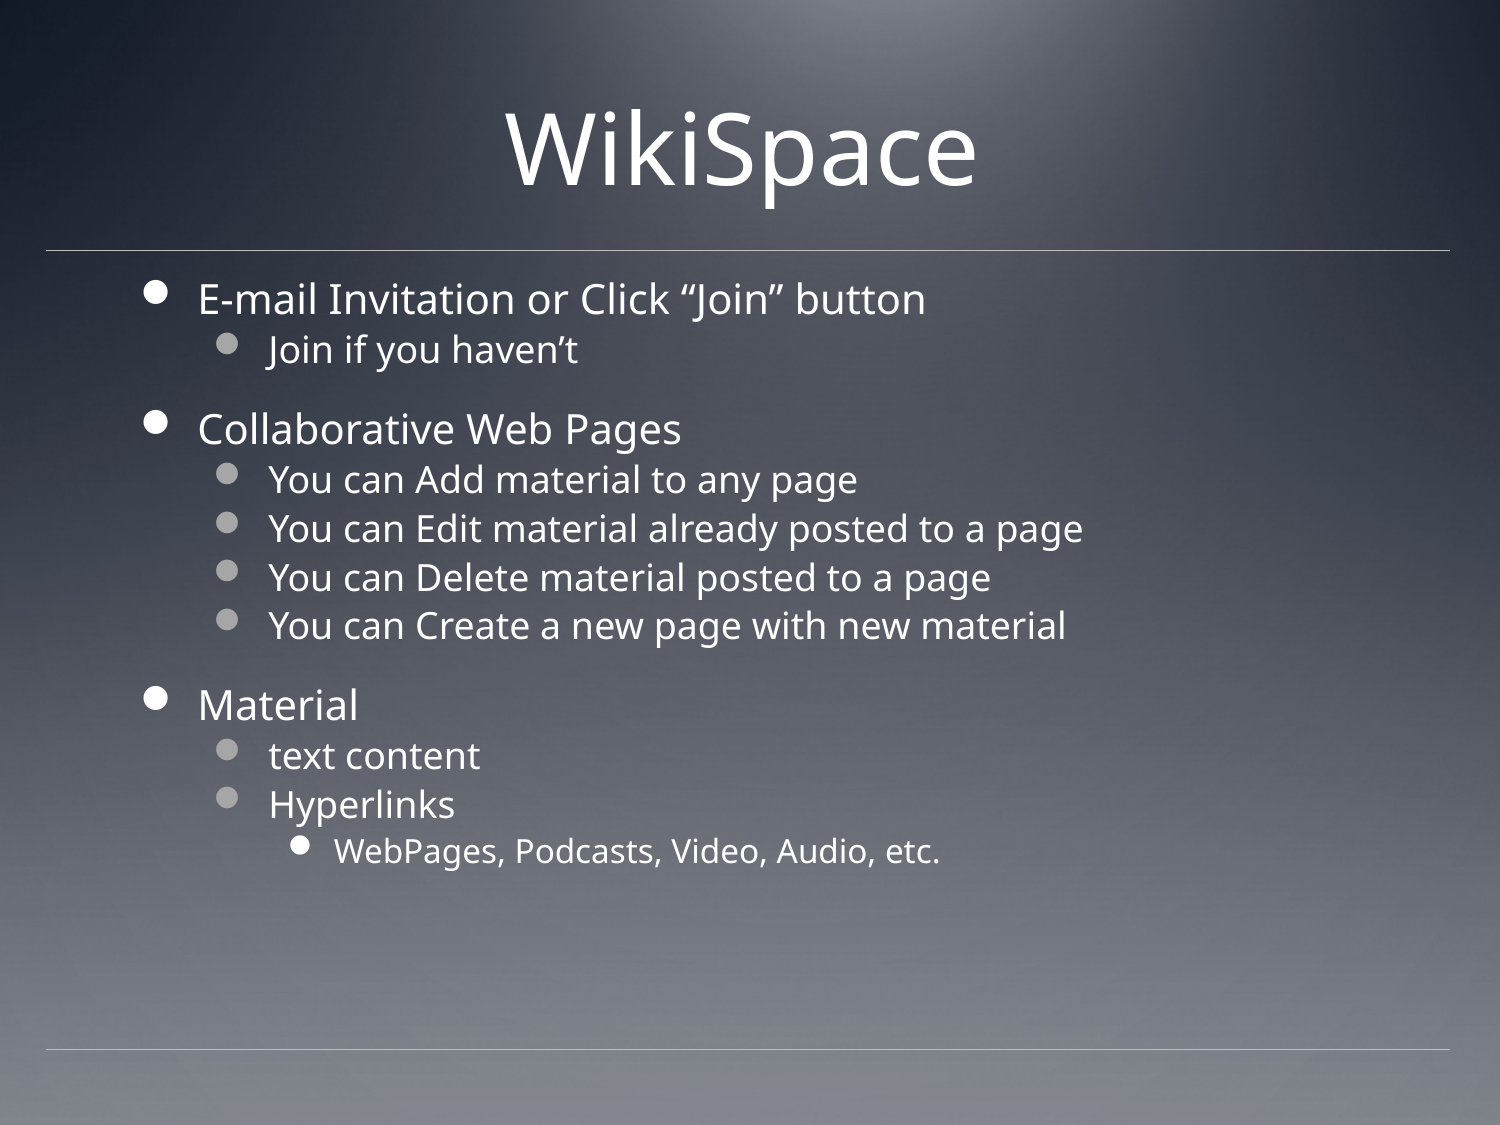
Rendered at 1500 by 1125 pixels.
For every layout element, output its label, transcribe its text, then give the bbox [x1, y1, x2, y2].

list E-mail Invitation or Click “Join” button Join if you haven’t Collaborative Web Pages You can Add material to any page You can Edit material already posted to a page You can Delete material posted to a page You can Create a new page with new material Material text content Hyperlinks WebPages, Podcasts, Video, Audio, etc. [124, 274, 1426, 1051]
title WikiSpace [99, 62, 1376, 213]
